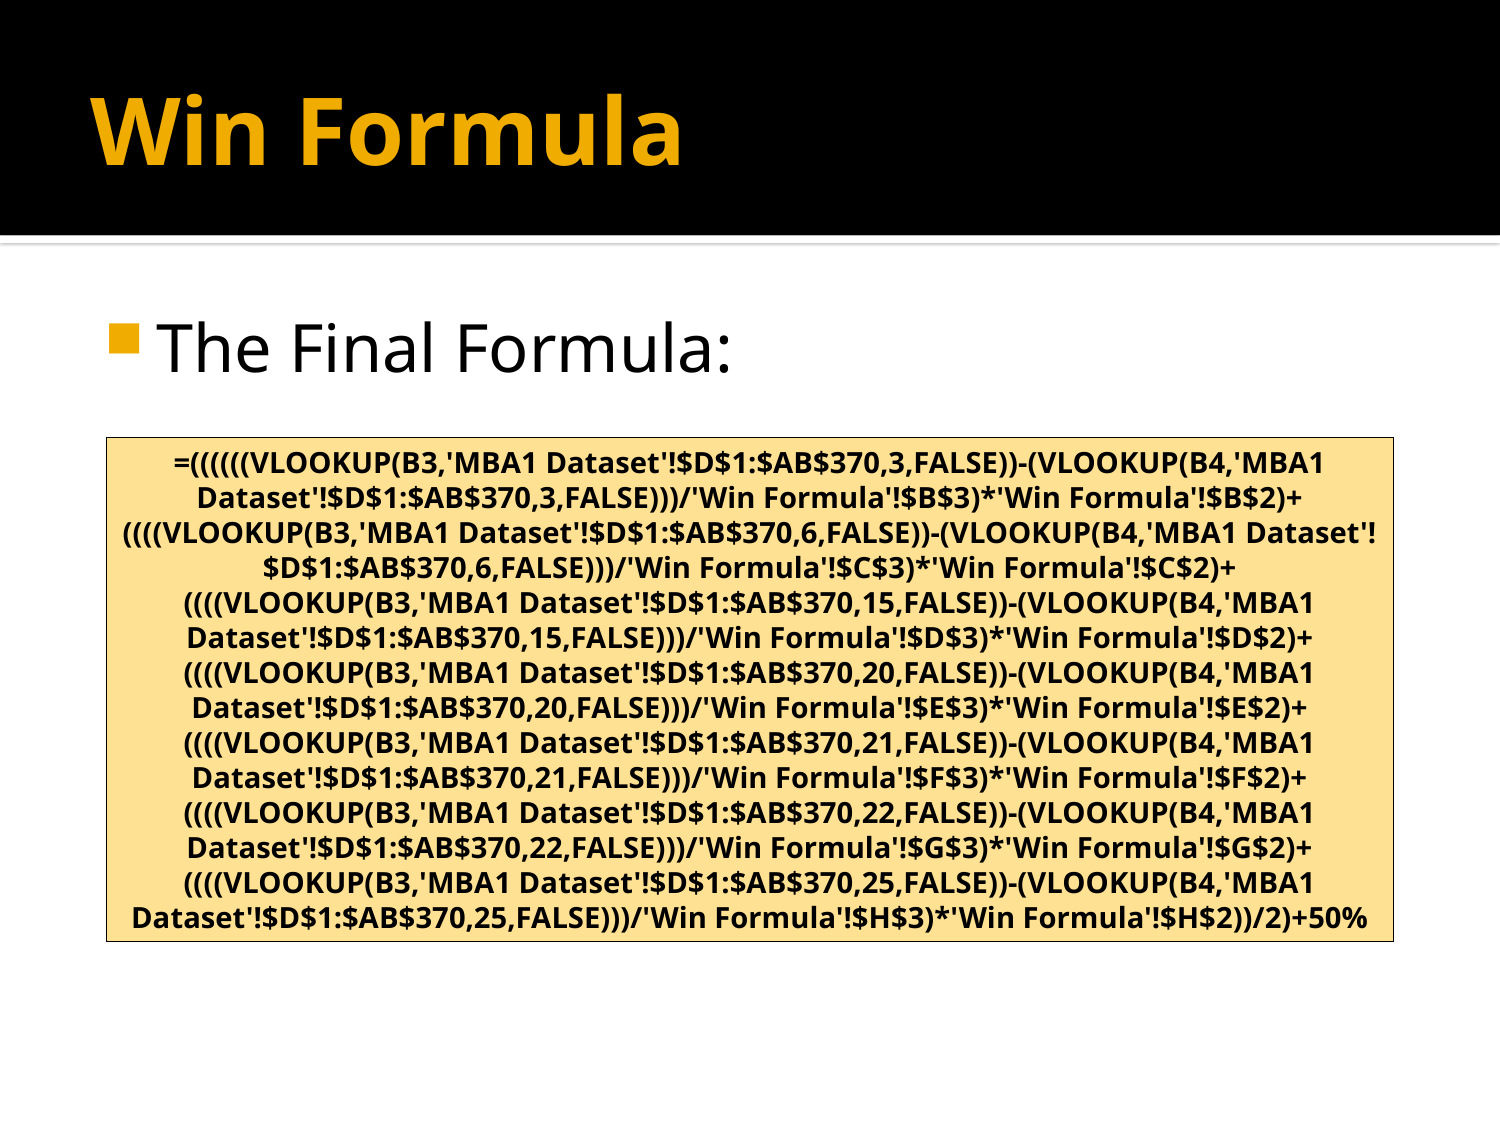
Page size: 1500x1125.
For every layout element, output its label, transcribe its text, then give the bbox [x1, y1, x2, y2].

title Win Formula [75, 25, 1425, 231]
list The Final Formula: [75, 291, 1425, 438]
text_box =((((((VLOOKUP(B3,'MBA1 Dataset'!$D$1:$AB$370,3,FALSE))-(VLOOKUP(B4,'MBA1 Dataset'!$D$1:$AB$370,3,FALSE)))/'Win Formula'!$B$3)*'Win Formula'!$B$2)+((((VLOOKUP(B3,'MBA1 Dataset'!$D$1:$AB$370,6,FALSE))-(VLOOKUP(B4,'MBA1 Dataset'!$D$1:$AB$370,6,FALSE)))/'Win Formula'!$C$3)*'Win Formula'!$C$2)+((((VLOOKUP(B3,'MBA1 Dataset'!$D$1:$AB$370,15,FALSE))-(VLOOKUP(B4,'MBA1 Dataset'!$D$1:$AB$370,15,FALSE)))/'Win Formula'!$D$3)*'Win Formula'!$D$2)+((((VLOOKUP(B3,'MBA1 Dataset'!$D$1:$AB$370,20,FALSE))-(VLOOKUP(B4,'MBA1 Dataset'!$D$1:$AB$370,20,FALSE)))/'Win Formula'!$E$3)*'Win Formula'!$E$2)+((((VLOOKUP(B3,'MBA1 Dataset'!$D$1:$AB$370,21,FALSE))-(VLOOKUP(B4,'MBA1 Dataset'!$D$1:$AB$370,21,FALSE)))/'Win Formula'!$F$3)*'Win Formula'!$F$2)+((((VLOOKUP(B3,'MBA1 Dataset'!$D$1:$AB$370,22,FALSE))-(VLOOKUP(B4,'MBA1 Dataset'!$D$1:$AB$370,22,FALSE)))/'Win Formula'!$G$3)*'Win Formula'!$G$2)+((((VLOOKUP(B3,'MBA1 Dataset'!$D$1:$AB$370,25,FALSE))-(VLOOKUP(B4,'MBA1 Dataset'!$D$1:$AB$370,25,FALSE)))/'Win Formula'!$H$3)*'Win Formula'!$H$2))/2)+50% [106, 437, 1394, 942]
